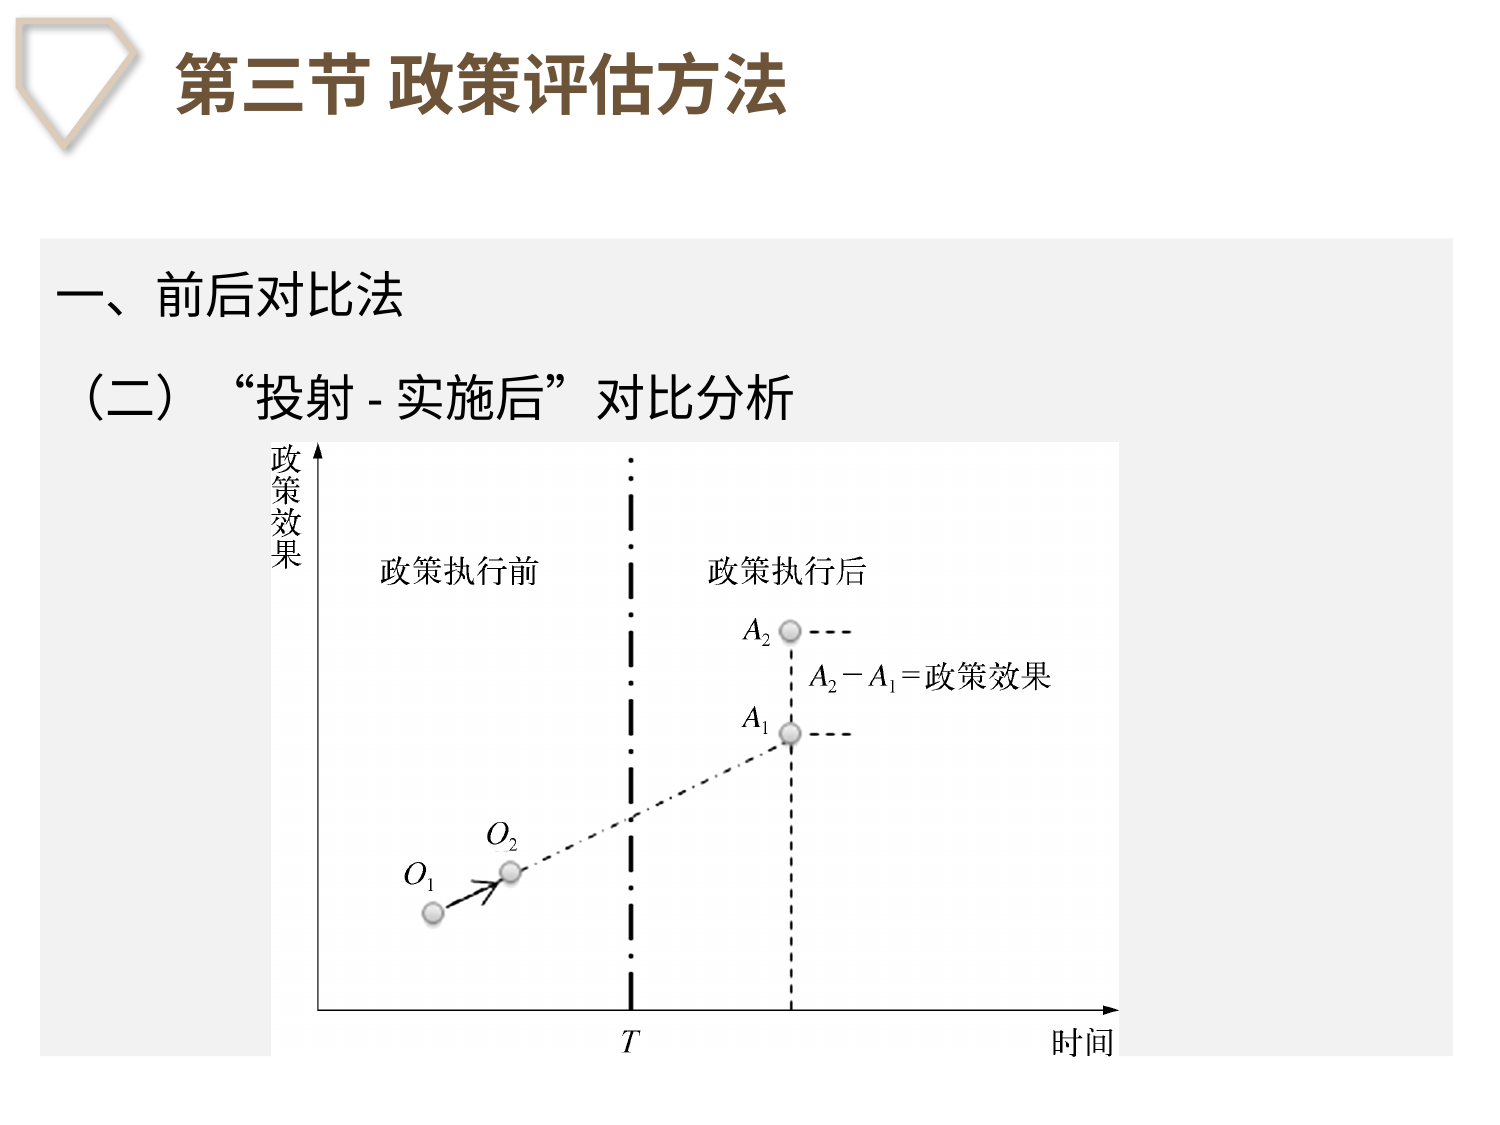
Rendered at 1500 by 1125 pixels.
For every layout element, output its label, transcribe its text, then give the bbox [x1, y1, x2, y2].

picture [270, 441, 1119, 1057]
title 第三节 政策评估方法 [158, 18, 1456, 159]
list 一、前后对比法 （二）“投射-实施后”对比分析 [40, 238, 1454, 1057]
